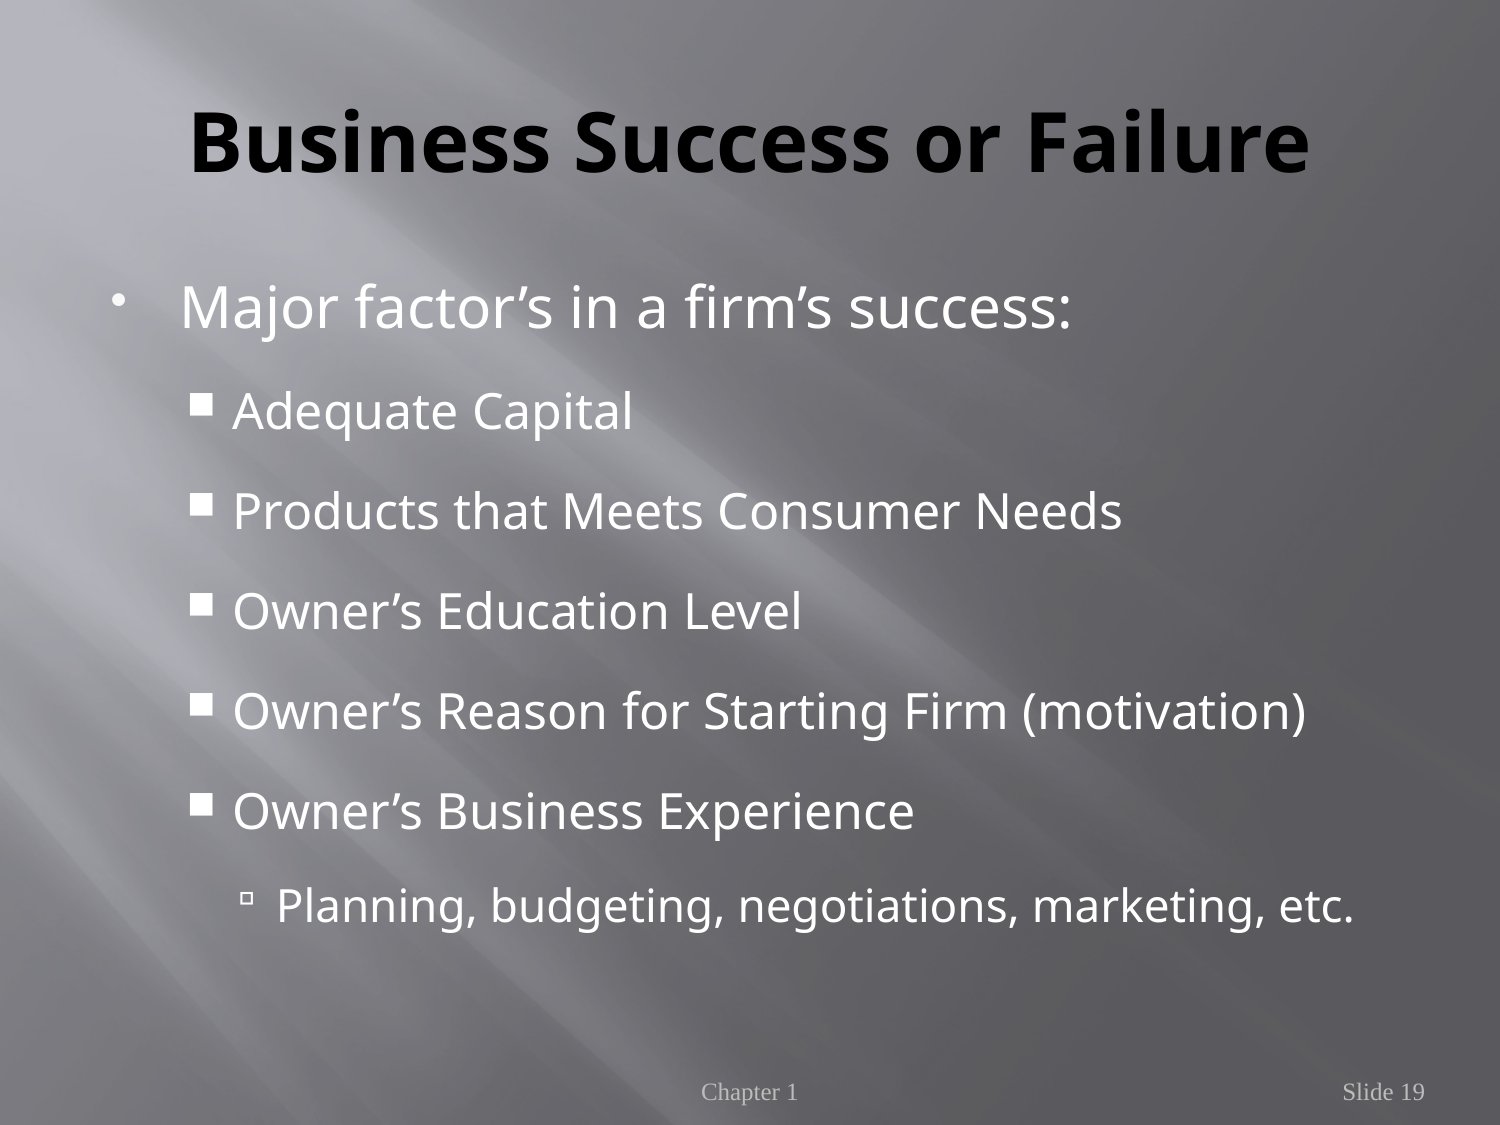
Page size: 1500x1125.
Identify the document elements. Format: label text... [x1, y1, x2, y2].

footer Chapter 1 [512, 1052, 988, 1113]
slide_number Slide 19 [1299, 1052, 1425, 1113]
title Business Success or Failure [75, 45, 1425, 233]
list Major factor’s in a firm’s success: Adequate Capital Products that Meets Consumer Needs Owner’s Education Level Owner’s Reason for Starting Firm (motivation) Owner’s Business Experience Planning, budgeting, negotiations, marketing, etc. [75, 262, 1425, 1035]
